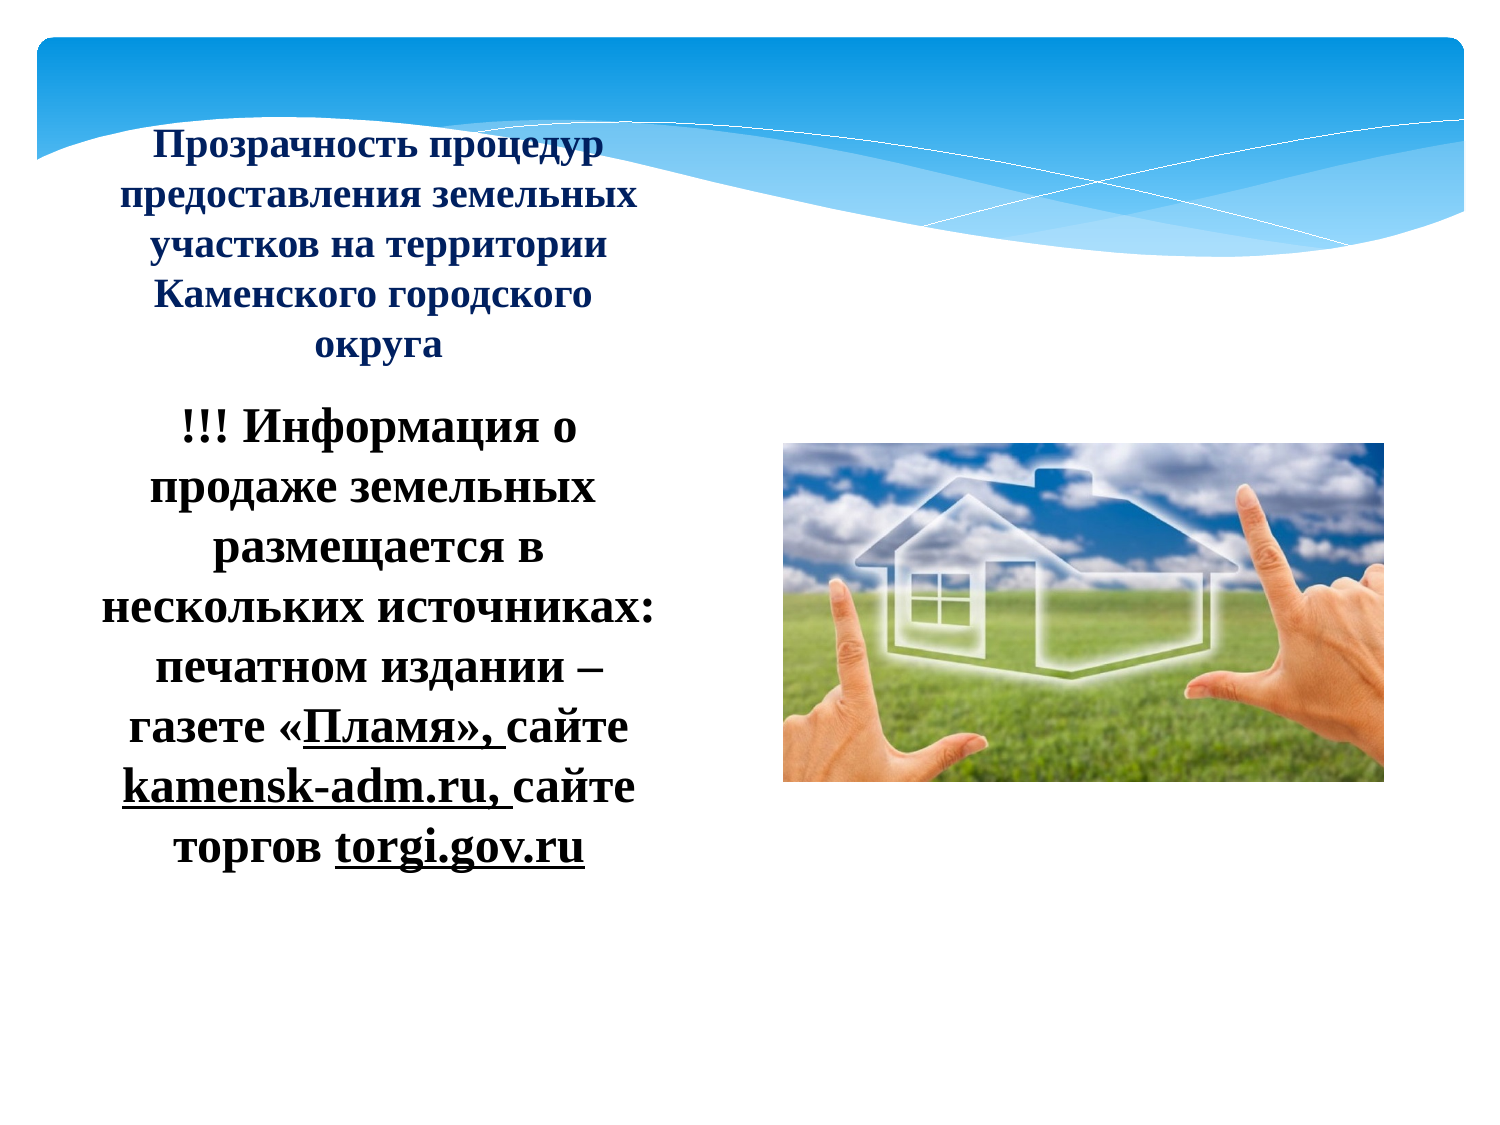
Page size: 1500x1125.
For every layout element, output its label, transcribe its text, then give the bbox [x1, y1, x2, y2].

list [782, 442, 1384, 783]
title Прозрачность процедур предоставления земельных участков на территории Каменского городского округа [81, 99, 677, 374]
list !!! Информация о продаже земельных размещается в нескольких источниках: печатном издании – газете «Пламя», сайте kamensk-adm.ru, сайте торгов torgi.gov.ru [81, 385, 677, 1000]
